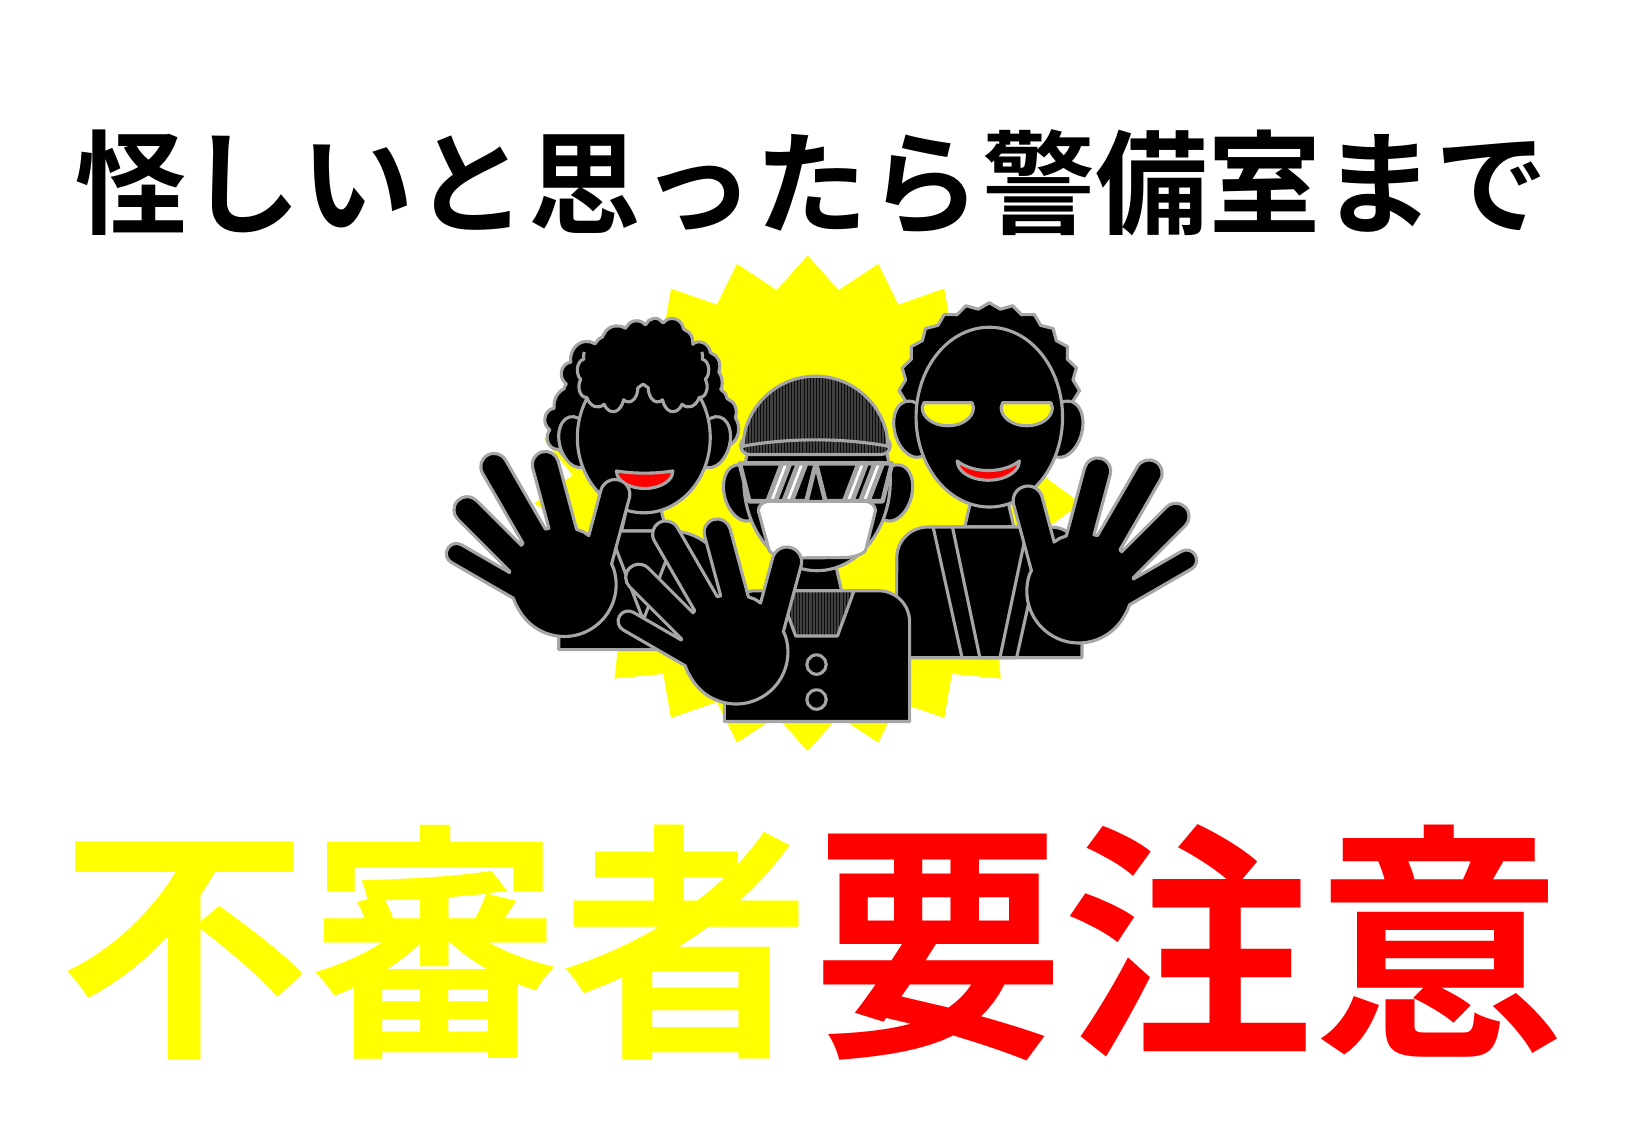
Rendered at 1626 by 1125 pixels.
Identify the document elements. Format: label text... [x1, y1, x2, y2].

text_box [450, 255, 1193, 752]
text_box 怪しいと思ったら警備室まで [0, 105, 1625, 256]
text_box 不審者要注意 [0, 779, 1625, 1095]
